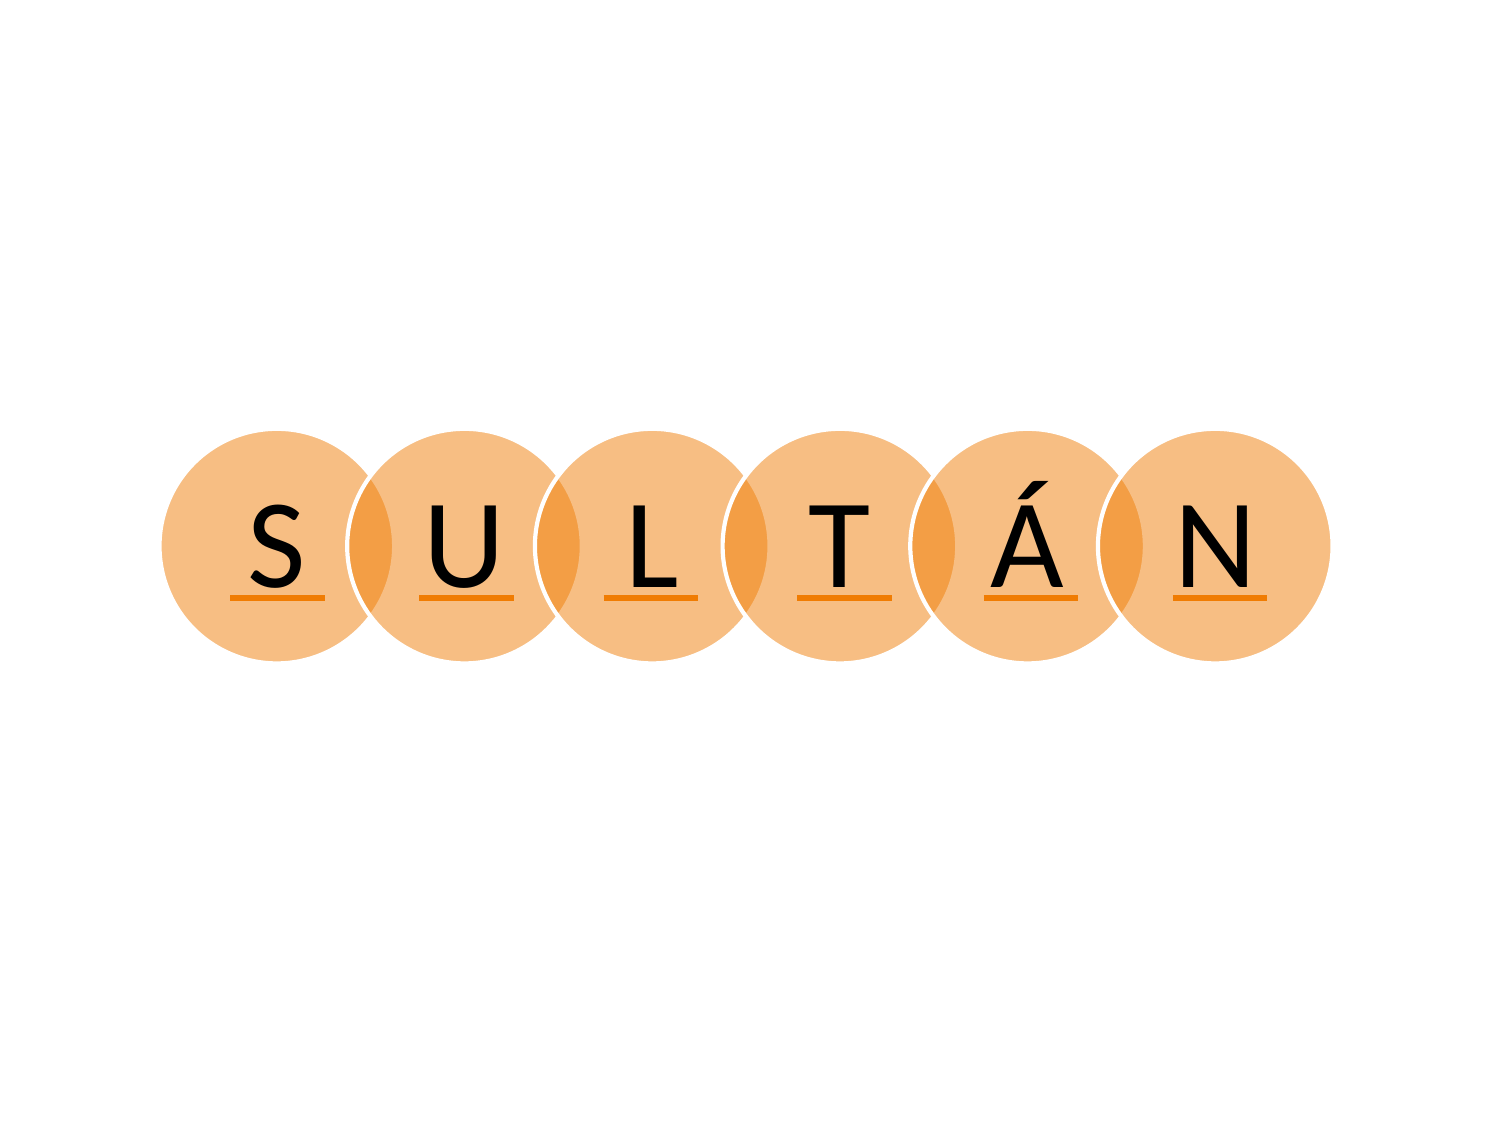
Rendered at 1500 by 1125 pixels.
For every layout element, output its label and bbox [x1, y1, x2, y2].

text_box [159, 207, 1333, 885]
